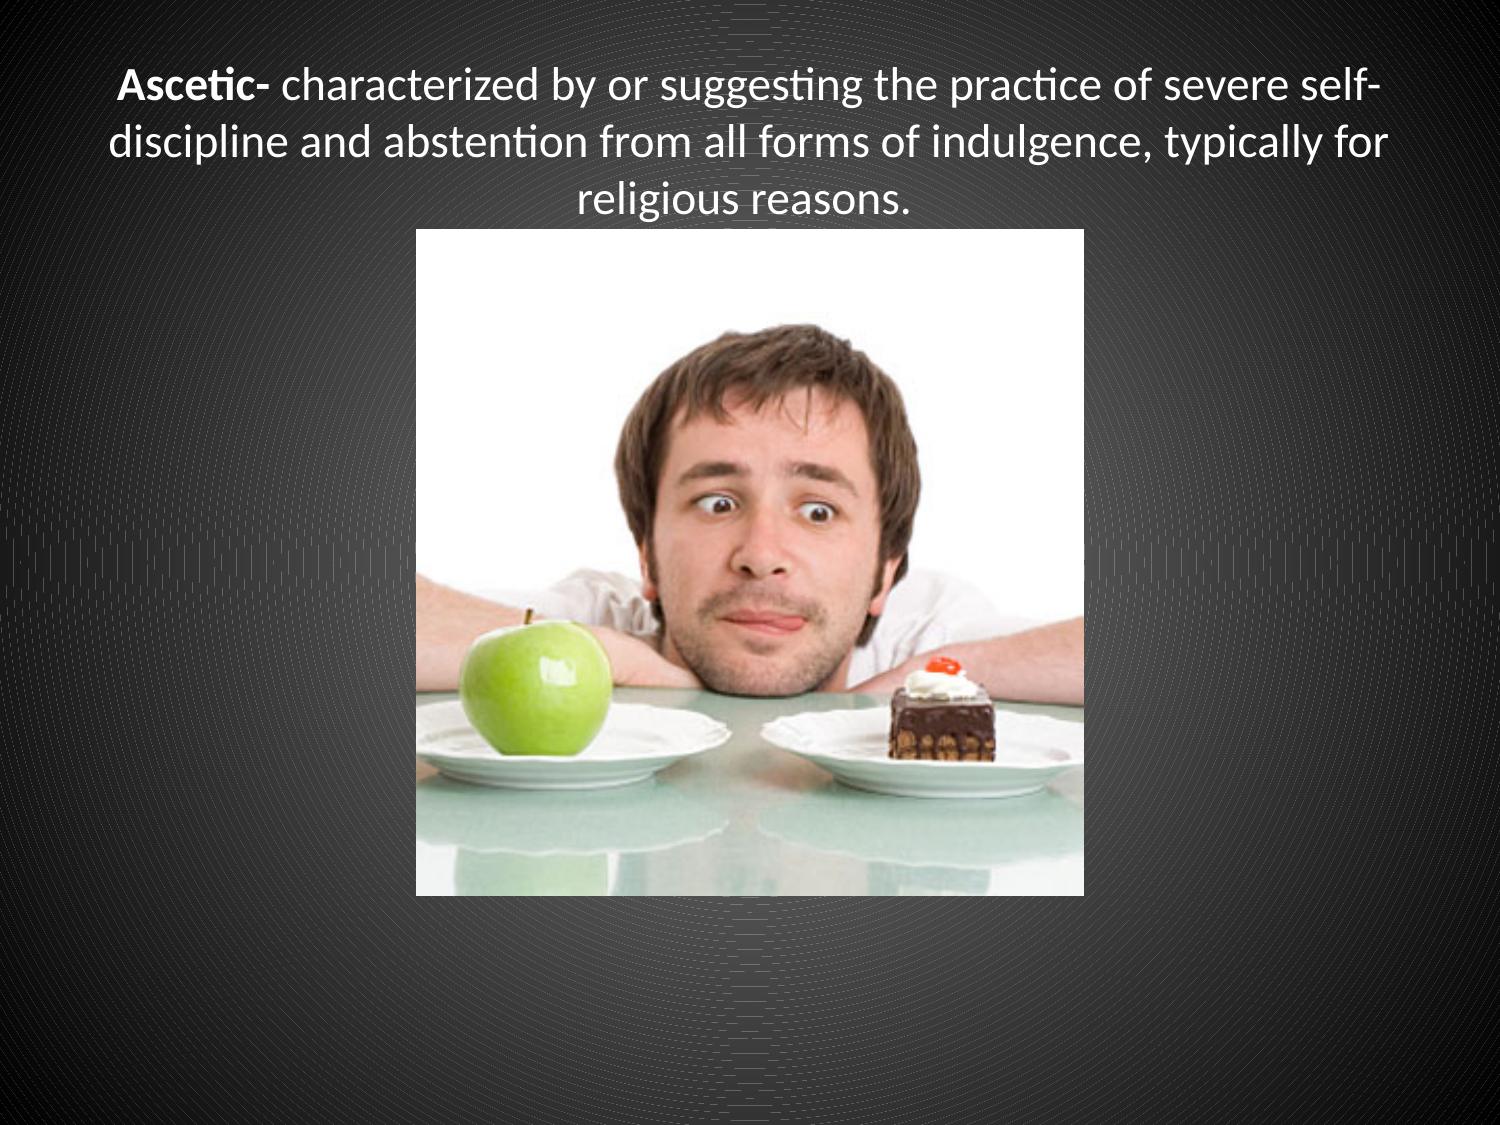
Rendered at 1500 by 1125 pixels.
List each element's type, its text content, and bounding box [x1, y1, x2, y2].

picture [416, 228, 1084, 897]
title Ascetic- characterized by or suggesting the practice of severe self-discipline and abstention from all forms of indulgence, typically for religious reasons. [75, 45, 1425, 233]
